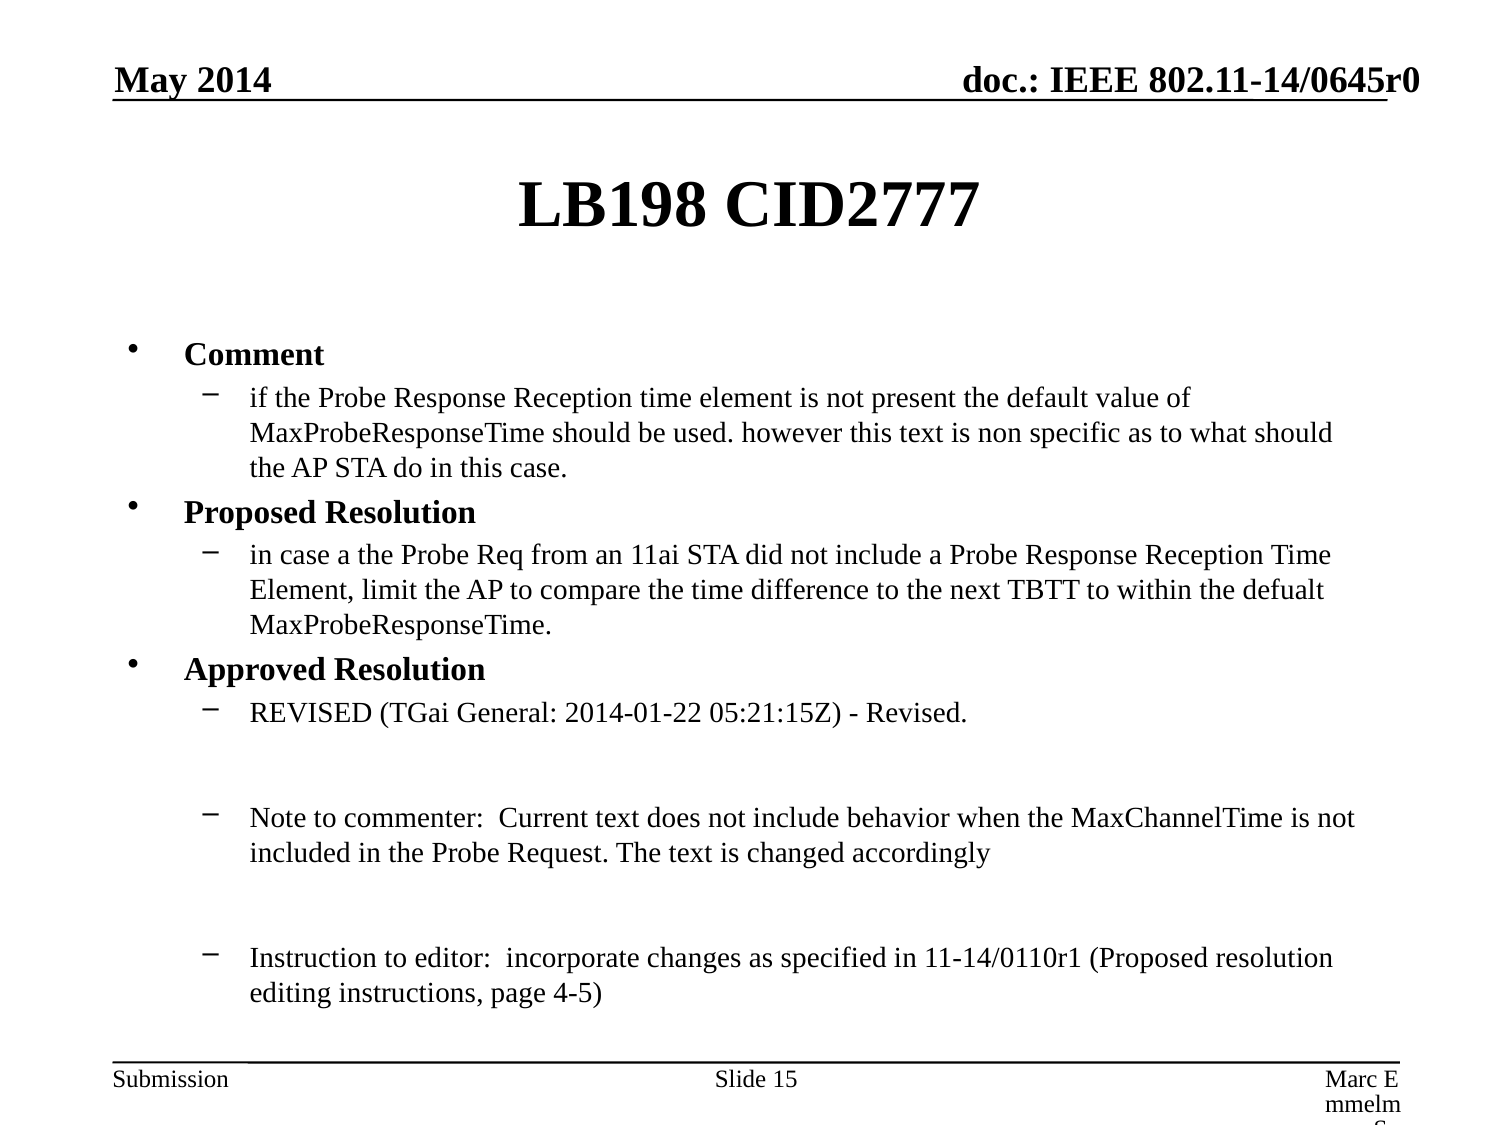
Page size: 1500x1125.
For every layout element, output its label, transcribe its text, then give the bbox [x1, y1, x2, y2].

list Comment if the Probe Response Reception time element is not present the default value of MaxProbeResponseTime should be used. however this text is non specific as to what should the AP STA do in this case. Proposed Resolution in case a the Probe Req from an 11ai STA did not include a Probe Response Reception Time Element, limit the AP to compare the time difference to the next TBTT to within the defualt MaxProbeResponseTime. Approved Resolution REVISED (TGai General: 2014-01-22 05:21:15Z) - Revised. Note to commenter: Current text does not include behavior when the MaxChannelTime is not included in the Probe Request. The text is changed accordingly Instruction to editor: incorporate changes as specified in 11-14/0110r1 (Proposed resolution editing instructions, page 4-5) [112, 324, 1388, 1001]
slide_number Slide 15 [712, 1061, 800, 1093]
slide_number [114, 54, 290, 101]
footer Marc Emmelmann, Self [1324, 1061, 1402, 1093]
title LB198 CID2777 [112, 112, 1388, 288]
